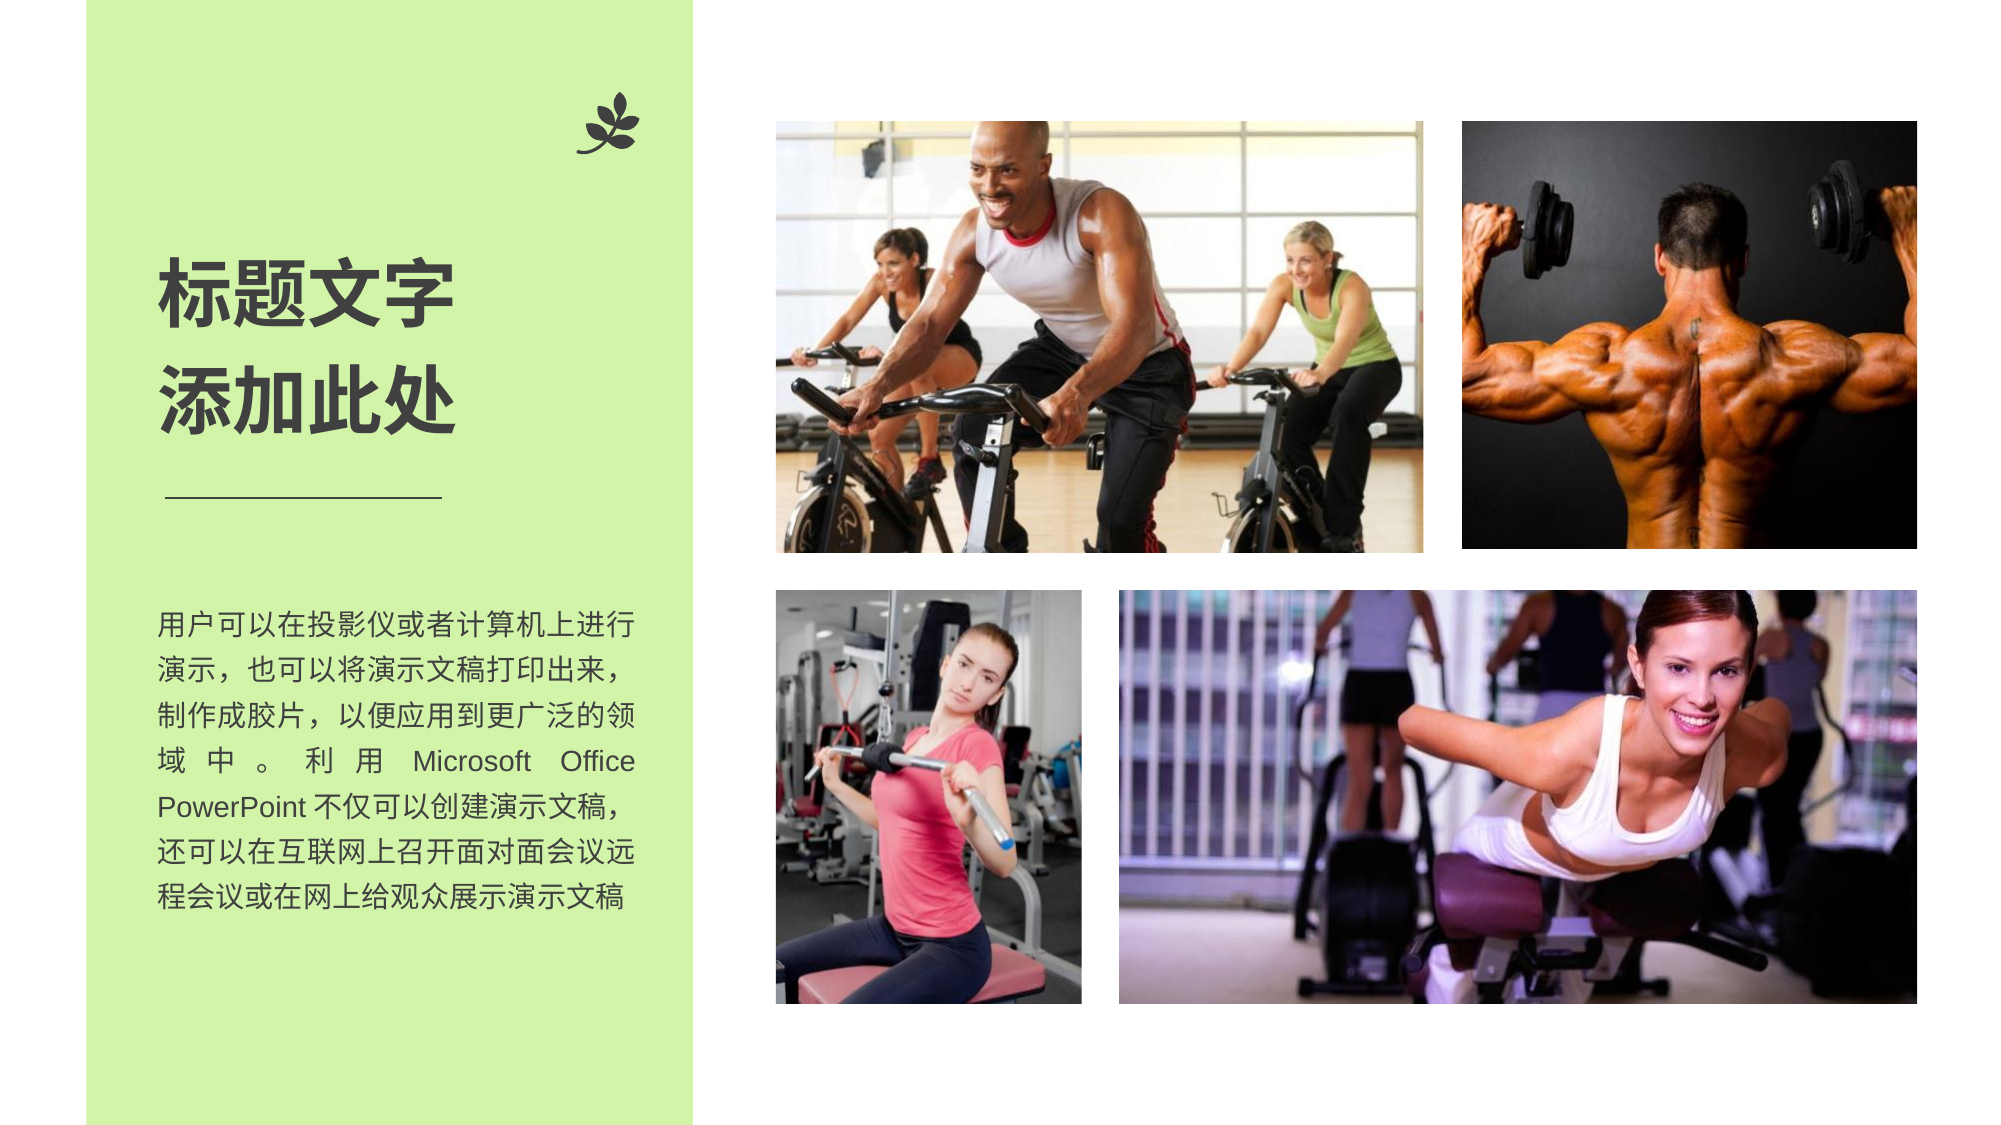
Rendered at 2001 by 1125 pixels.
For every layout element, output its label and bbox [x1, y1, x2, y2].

text_box [86, 0, 693, 1125]
picture [1119, 590, 1918, 1004]
picture [1461, 121, 1918, 549]
picture [775, 121, 1424, 554]
picture [775, 590, 1082, 1004]
